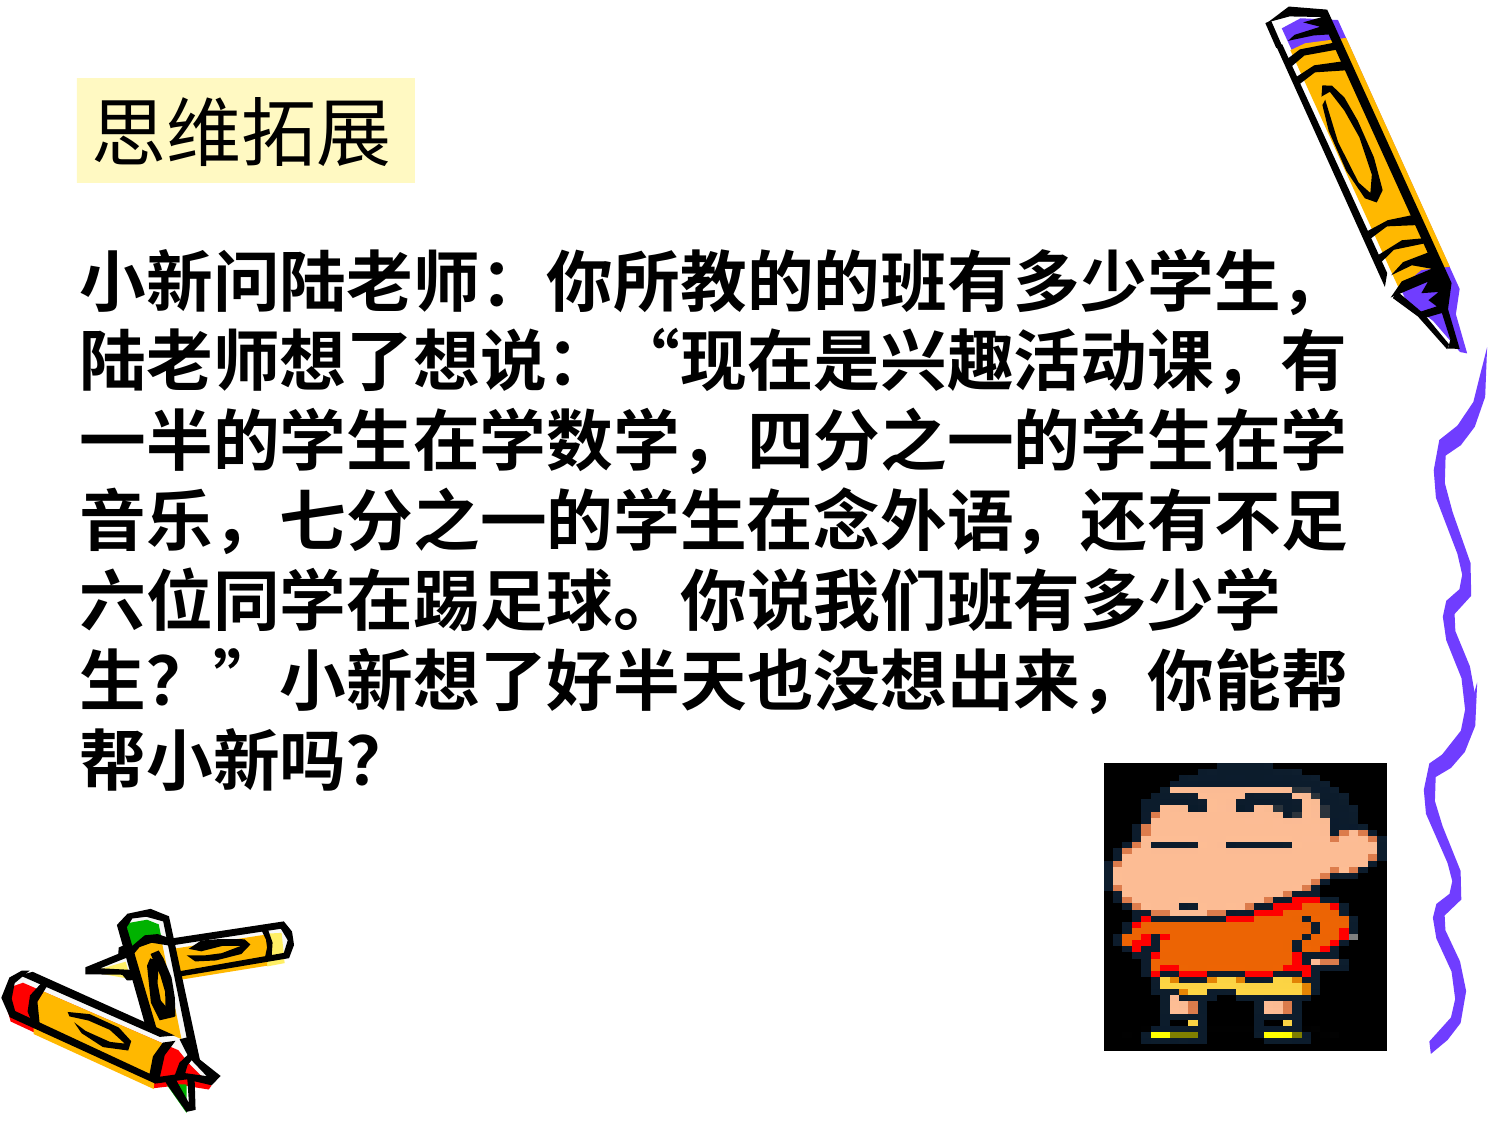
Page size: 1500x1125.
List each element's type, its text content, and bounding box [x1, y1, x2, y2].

text_box 思维拓展 [76, 78, 415, 183]
picture [1104, 763, 1387, 1051]
text_box 小新问陆老师：你所教的的班有多少学生，陆老师想了想说：“现在是兴趣活动课，有一半的学生在学数学，四分之一的学生在学音乐，七分之一的学生在念外语，还有不足六位同学在踢足球。你说我们班有多少学生？”小新想了好半天也没想出来，你能帮帮小新吗？ [64, 231, 1407, 887]
